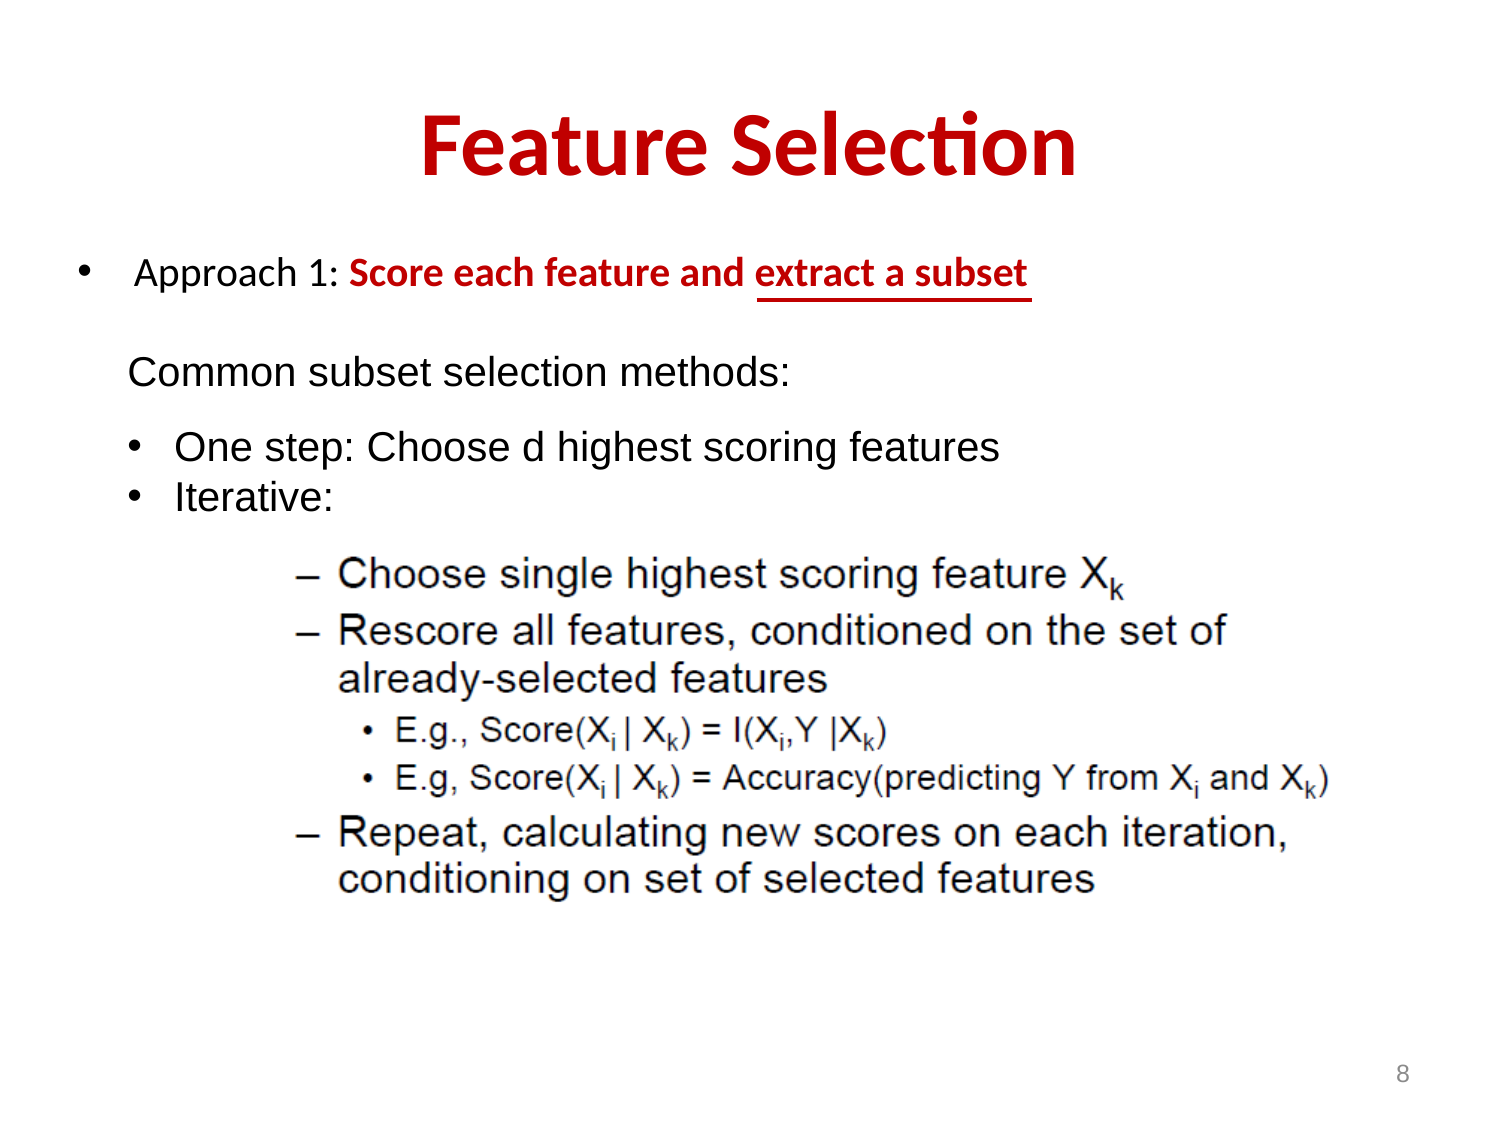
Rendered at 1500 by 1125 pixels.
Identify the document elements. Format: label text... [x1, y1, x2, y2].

title Feature Selection [75, 45, 1425, 233]
picture [282, 542, 1351, 915]
list Approach 1: Score each feature and extract a subset [62, 237, 1450, 1100]
text_box Common subset selection methods: One step: Choose d highest scoring features Iterative: [112, 337, 1313, 578]
